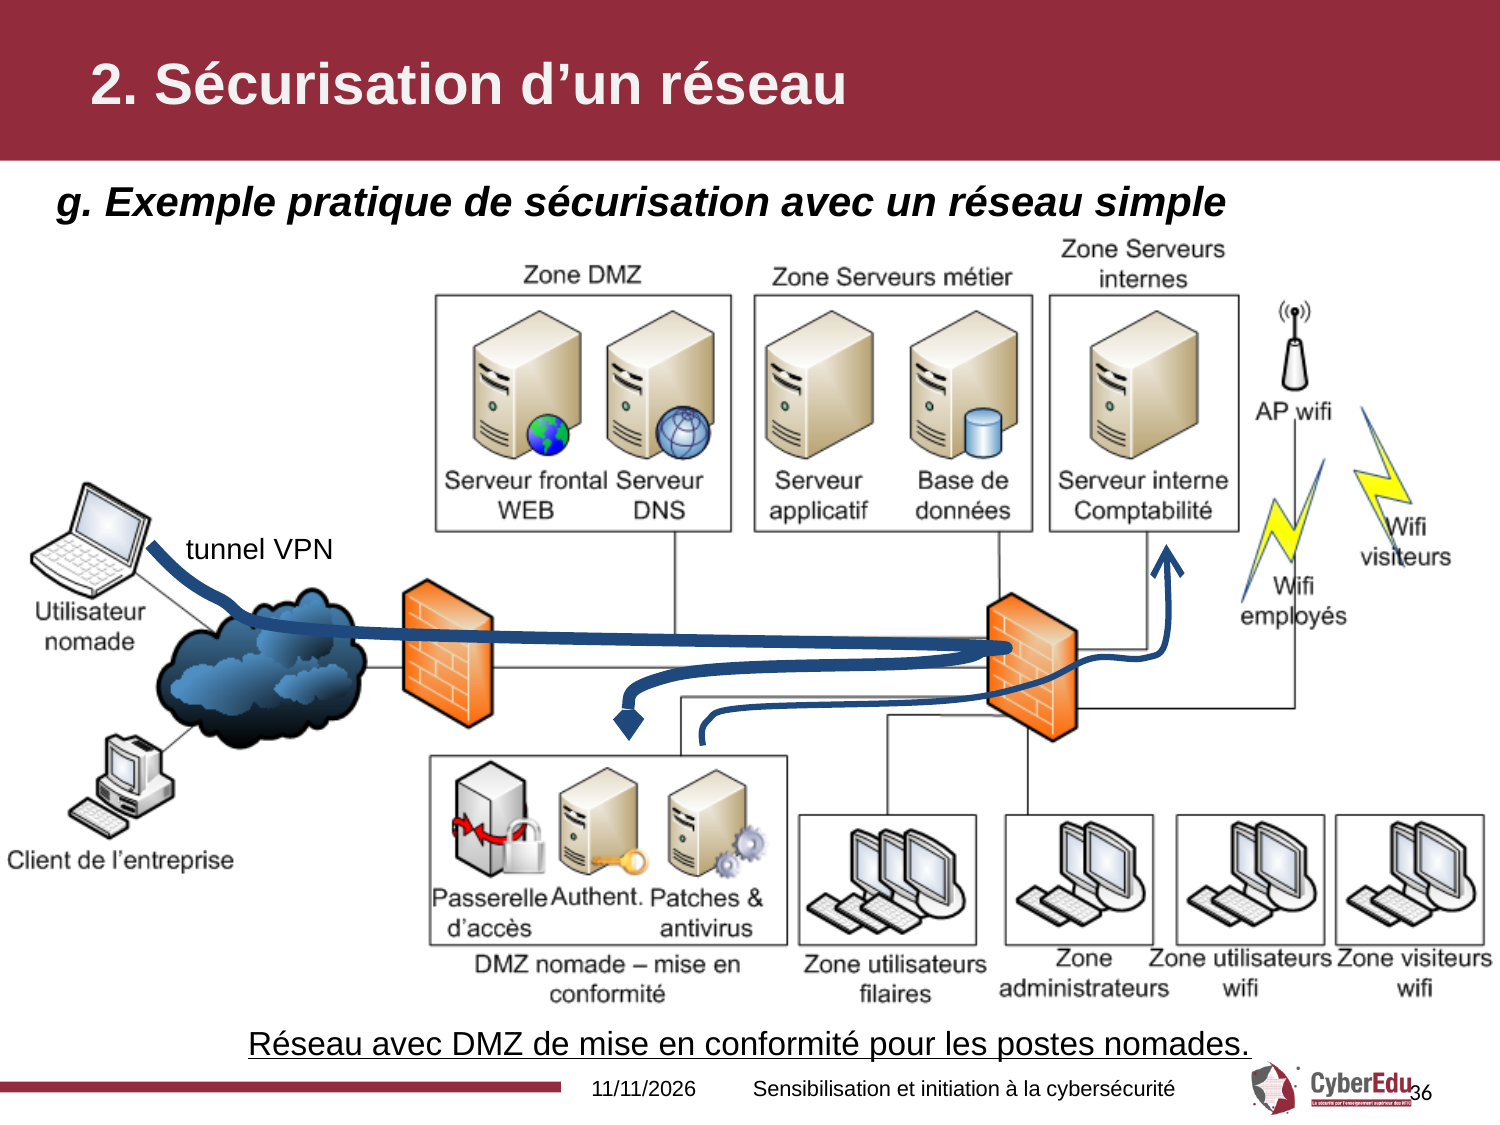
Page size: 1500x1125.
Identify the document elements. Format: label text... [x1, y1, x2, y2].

picture [1246, 1060, 1412, 1115]
footer Sensibilisation et initiation à la cybersécurité [738, 1070, 1236, 1118]
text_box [6, 231, 1494, 1010]
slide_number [561, 1070, 727, 1118]
text_box Réseau avec DMZ de mise en conformité pour les postes nomades. [171, 1018, 1329, 1070]
title 2. Sécurisation d’un réseau [75, 1, 1425, 161]
text_box g. Exemple pratique de sécurisation avec un réseau simple [41, 167, 1471, 230]
